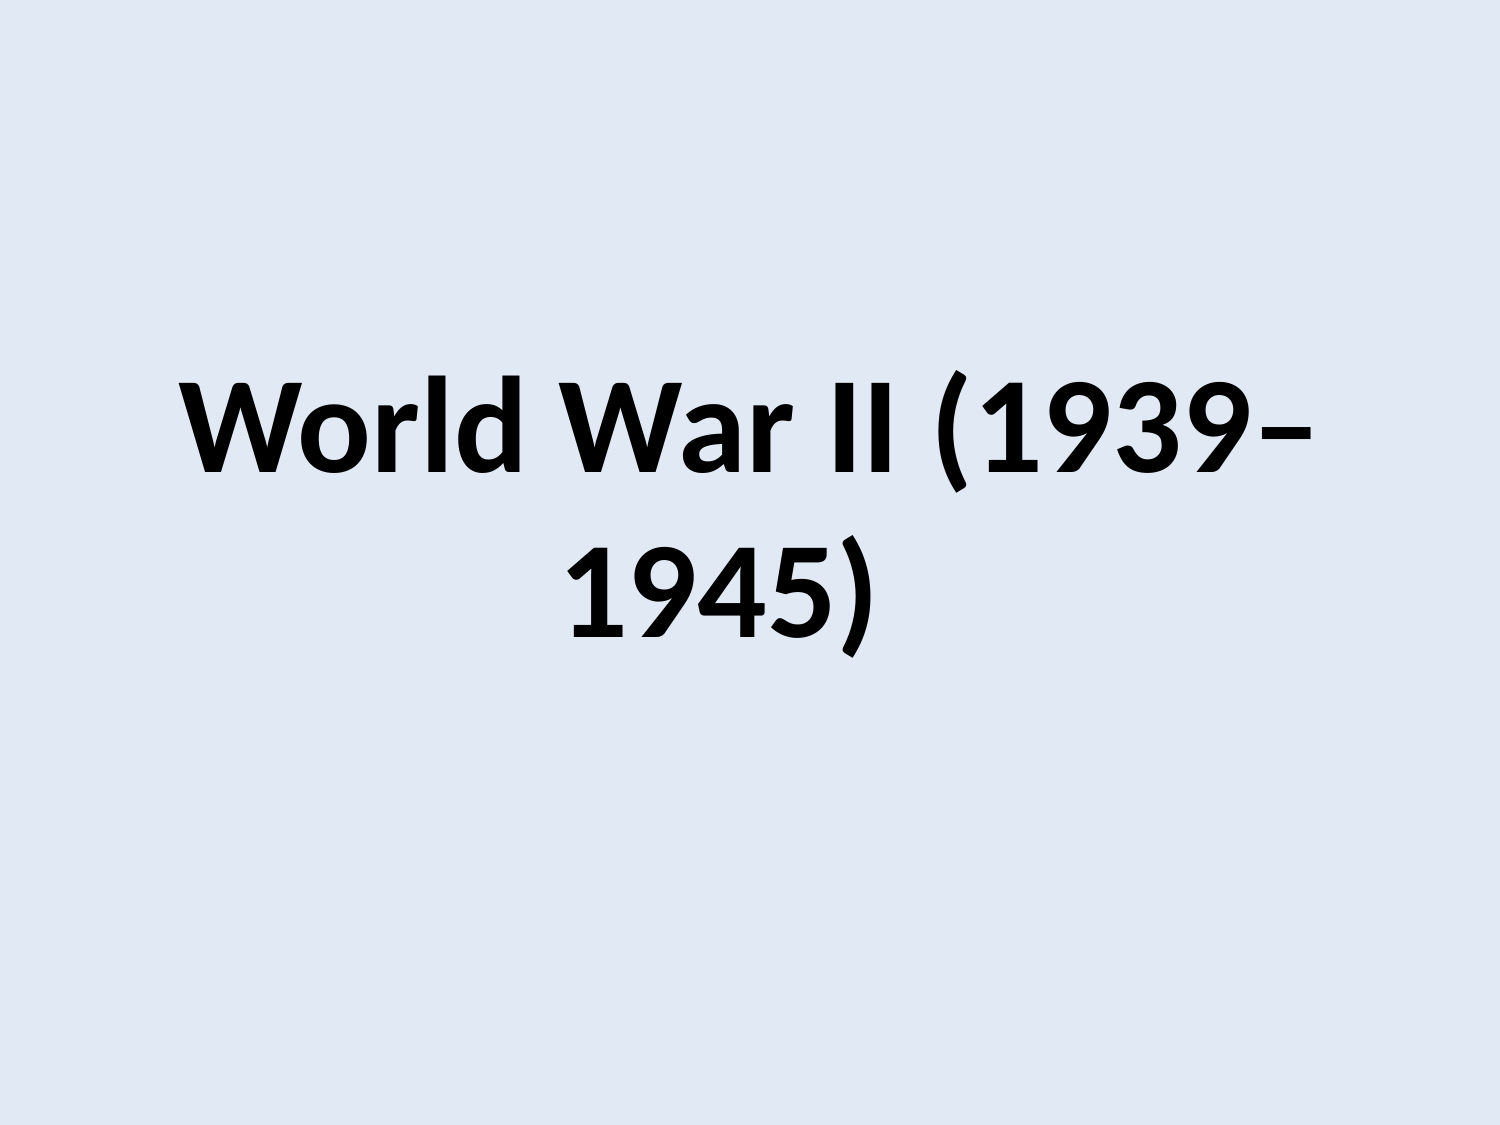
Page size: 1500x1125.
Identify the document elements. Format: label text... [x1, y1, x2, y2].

title World War II (1939–1945) [112, 162, 1388, 838]
